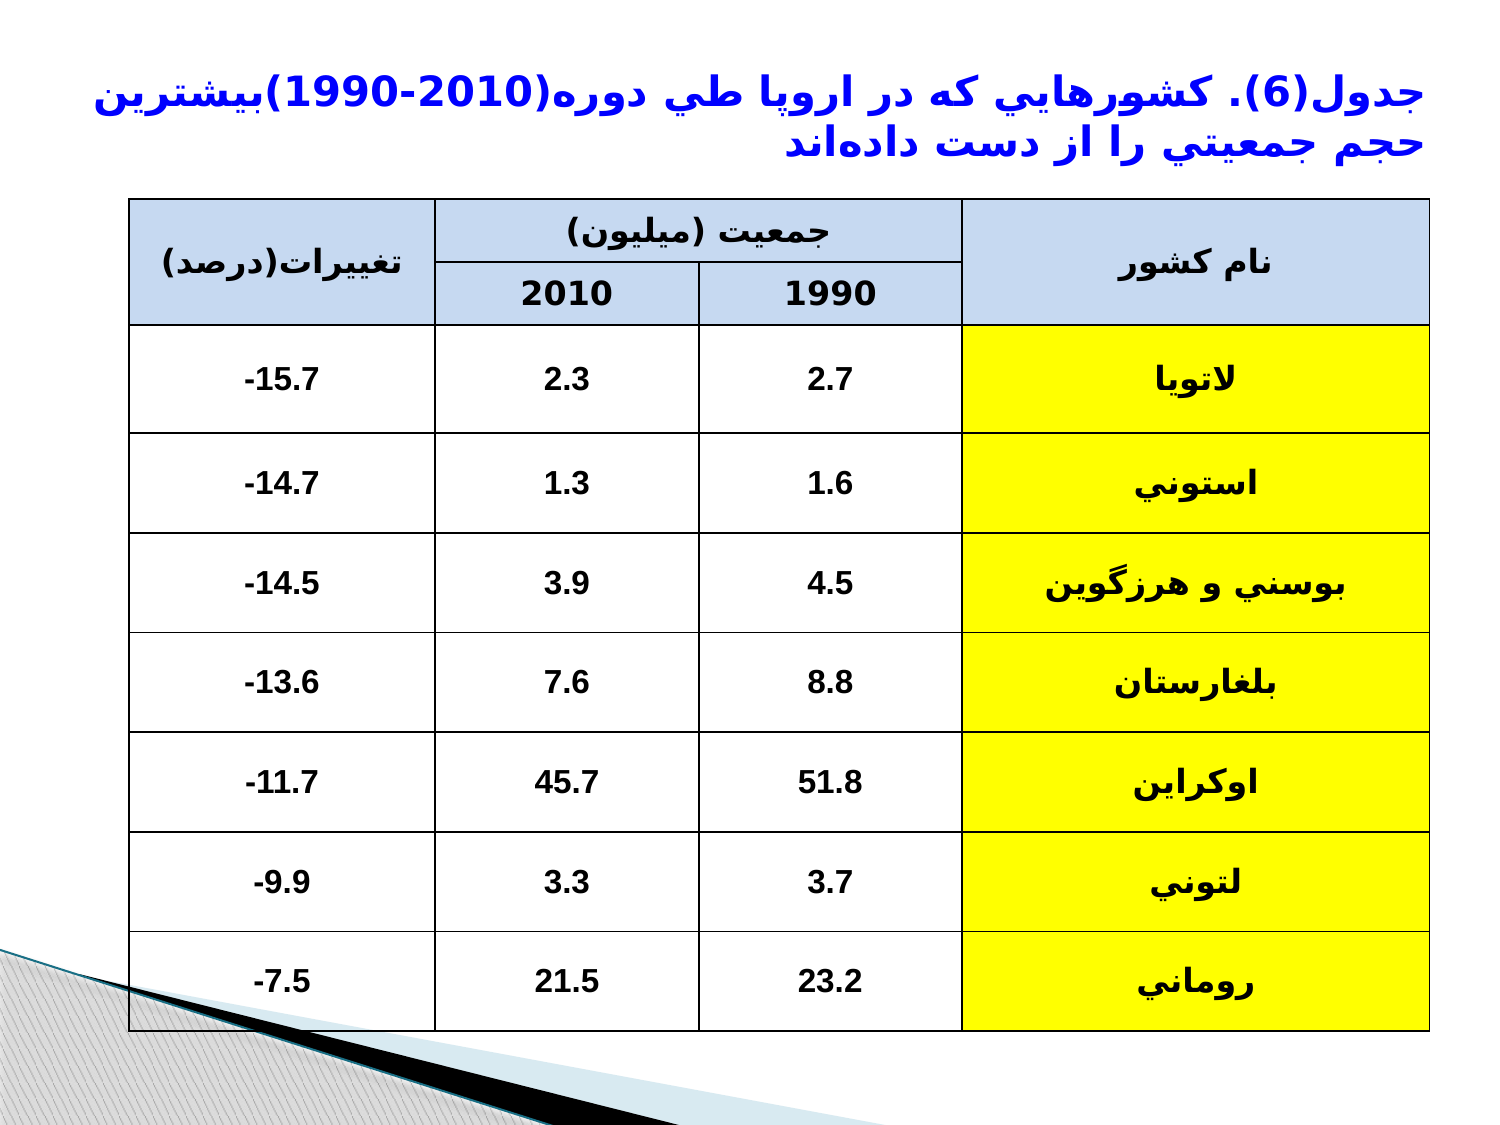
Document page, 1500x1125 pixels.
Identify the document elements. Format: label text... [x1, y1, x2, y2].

table_cell -9.9 [130, 833, 434, 931]
table_cell روماني [963, 932, 1429, 1030]
table_cell 2.7 [700, 326, 961, 432]
table_cell 21.5 [436, 932, 698, 1030]
table_cell اوكراين [963, 733, 1429, 831]
table_cell 45.7 [436, 733, 698, 831]
table_cell 2010 [436, 263, 698, 324]
table_cell 51.8 [700, 733, 961, 831]
table_cell بلغارستان [963, 633, 1429, 731]
table_cell 1.6 [700, 434, 961, 532]
table_cell -13.6 [130, 633, 434, 731]
table_cell -7.5 [130, 932, 434, 1030]
table_cell 23.2 [700, 932, 961, 1030]
table_cell -11.7 [130, 733, 434, 831]
table_header نام كشور [963, 200, 1429, 324]
table_cell لتوني [963, 833, 1429, 931]
table_cell 3.7 [700, 833, 961, 931]
table_cell 1990 [700, 263, 961, 324]
table_cell 7.6 [436, 633, 698, 731]
table_cell لاتويا [963, 326, 1429, 432]
table_cell استوني [963, 434, 1429, 532]
table_cell 1.3 [436, 434, 698, 532]
table_cell 8.8 [700, 633, 961, 731]
table_header تغييرات(درصد) [130, 200, 434, 324]
table_cell بوسني و هرزگوين [963, 534, 1429, 632]
table_cell 3.3 [436, 833, 698, 931]
table_cell 3.9 [436, 534, 698, 632]
table_cell -15.7 [130, 326, 434, 432]
table_cell 4.5 [700, 534, 961, 632]
table_cell -14.7 [130, 434, 434, 532]
table_cell 2.3 [436, 326, 698, 432]
text_box جدول(6). كشورهايي كه در اروپا طي دوره(2010-1990)بيشترين حجم جمعيتي را از دست داده‌اند [0, 57, 1442, 173]
table_header جمعيت (ميليون) [436, 200, 961, 261]
table_cell -14.5 [130, 534, 434, 632]
